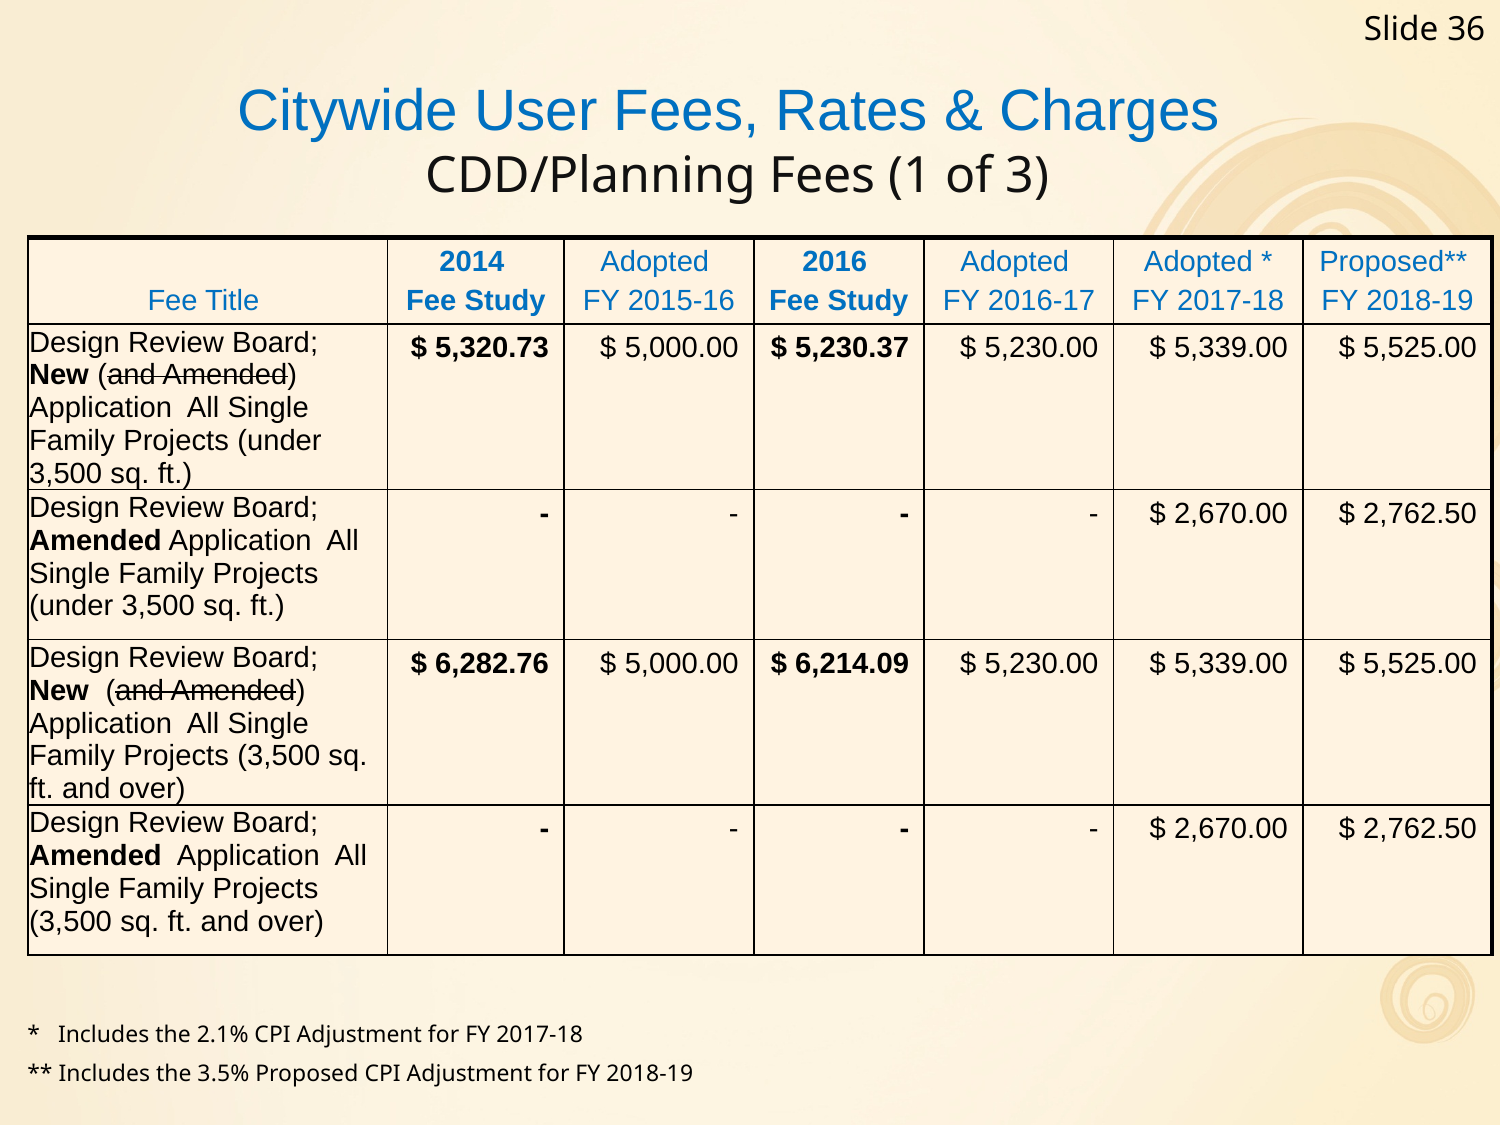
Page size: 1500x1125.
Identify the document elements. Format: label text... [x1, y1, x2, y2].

table_cell - [925, 490, 1113, 639]
table_cell $ 6,214.09 [755, 640, 923, 804]
table_cell - [755, 806, 923, 954]
table_cell $ 5,230.00 [925, 640, 1113, 804]
table_cell $ 5,000.00 [565, 640, 753, 804]
table_cell - [388, 490, 563, 639]
table_cell Design Review Board; New (and Amended) Application All Single Family Projects (under 3,500 sq. ft.) [29, 325, 387, 489]
table_cell - [388, 806, 563, 954]
table_cell - [925, 806, 1113, 954]
table_header 2016 Fee Study [755, 240, 923, 323]
table_cell $ 5,339.00 [1114, 640, 1302, 804]
table_cell $ 5,230.00 [925, 325, 1113, 489]
text_box Citywide User Fees, Rates & Charges CDD/Planning Fees (1 of 3) [112, 62, 1363, 213]
table_cell $ 2,670.00 [1114, 490, 1302, 639]
table_cell - [755, 490, 923, 639]
table_cell $ 5,320.73 [388, 325, 563, 489]
table_cell Design Review Board; Amended Application All Single Family Projects (3,500 sq. ft. and over) [29, 806, 387, 954]
table_cell $ 6,282.76 [388, 640, 563, 804]
table_cell $ 5,230.37 [755, 325, 923, 489]
picture [0, 0, 1500, 1125]
text_box * Includes the 2.1% CPI Adjustment for FY 2017-18 ** Includes the 3.5% Proposed CPI Adjustment for FY 2018-19 [12, 1012, 988, 1094]
table_cell - [565, 806, 753, 954]
slide_number Slide 36 [1149, 0, 1500, 75]
table_header Proposed** FY 2018-19 [1304, 240, 1490, 323]
table_cell $ 5,000.00 [565, 325, 753, 489]
table_cell $ 5,525.00 [1304, 325, 1490, 489]
table_header Adopted * FY 2017-18 [1114, 240, 1302, 323]
table_header 2014 Fee Study [388, 240, 563, 323]
table_cell $ 2,762.50 [1304, 806, 1490, 954]
table_cell Design Review Board; New (and Amended) Application All Single Family Projects (3,500 sq. ft. and over) [29, 640, 387, 804]
table_header Fee Title [29, 240, 387, 323]
table_header Adopted FY 2016-17 [925, 240, 1113, 323]
table_cell - [565, 490, 753, 639]
table_header Adopted FY 2015-16 [565, 240, 753, 323]
table_cell Design Review Board; Amended Application All Single Family Projects (under 3,500 sq. ft.) [29, 490, 387, 639]
table_cell $ 5,339.00 [1114, 325, 1302, 489]
table_cell $ 5,525.00 [1304, 640, 1490, 804]
table_cell $ 2,670.00 [1114, 806, 1302, 954]
table_cell $ 2,762.50 [1304, 490, 1490, 639]
